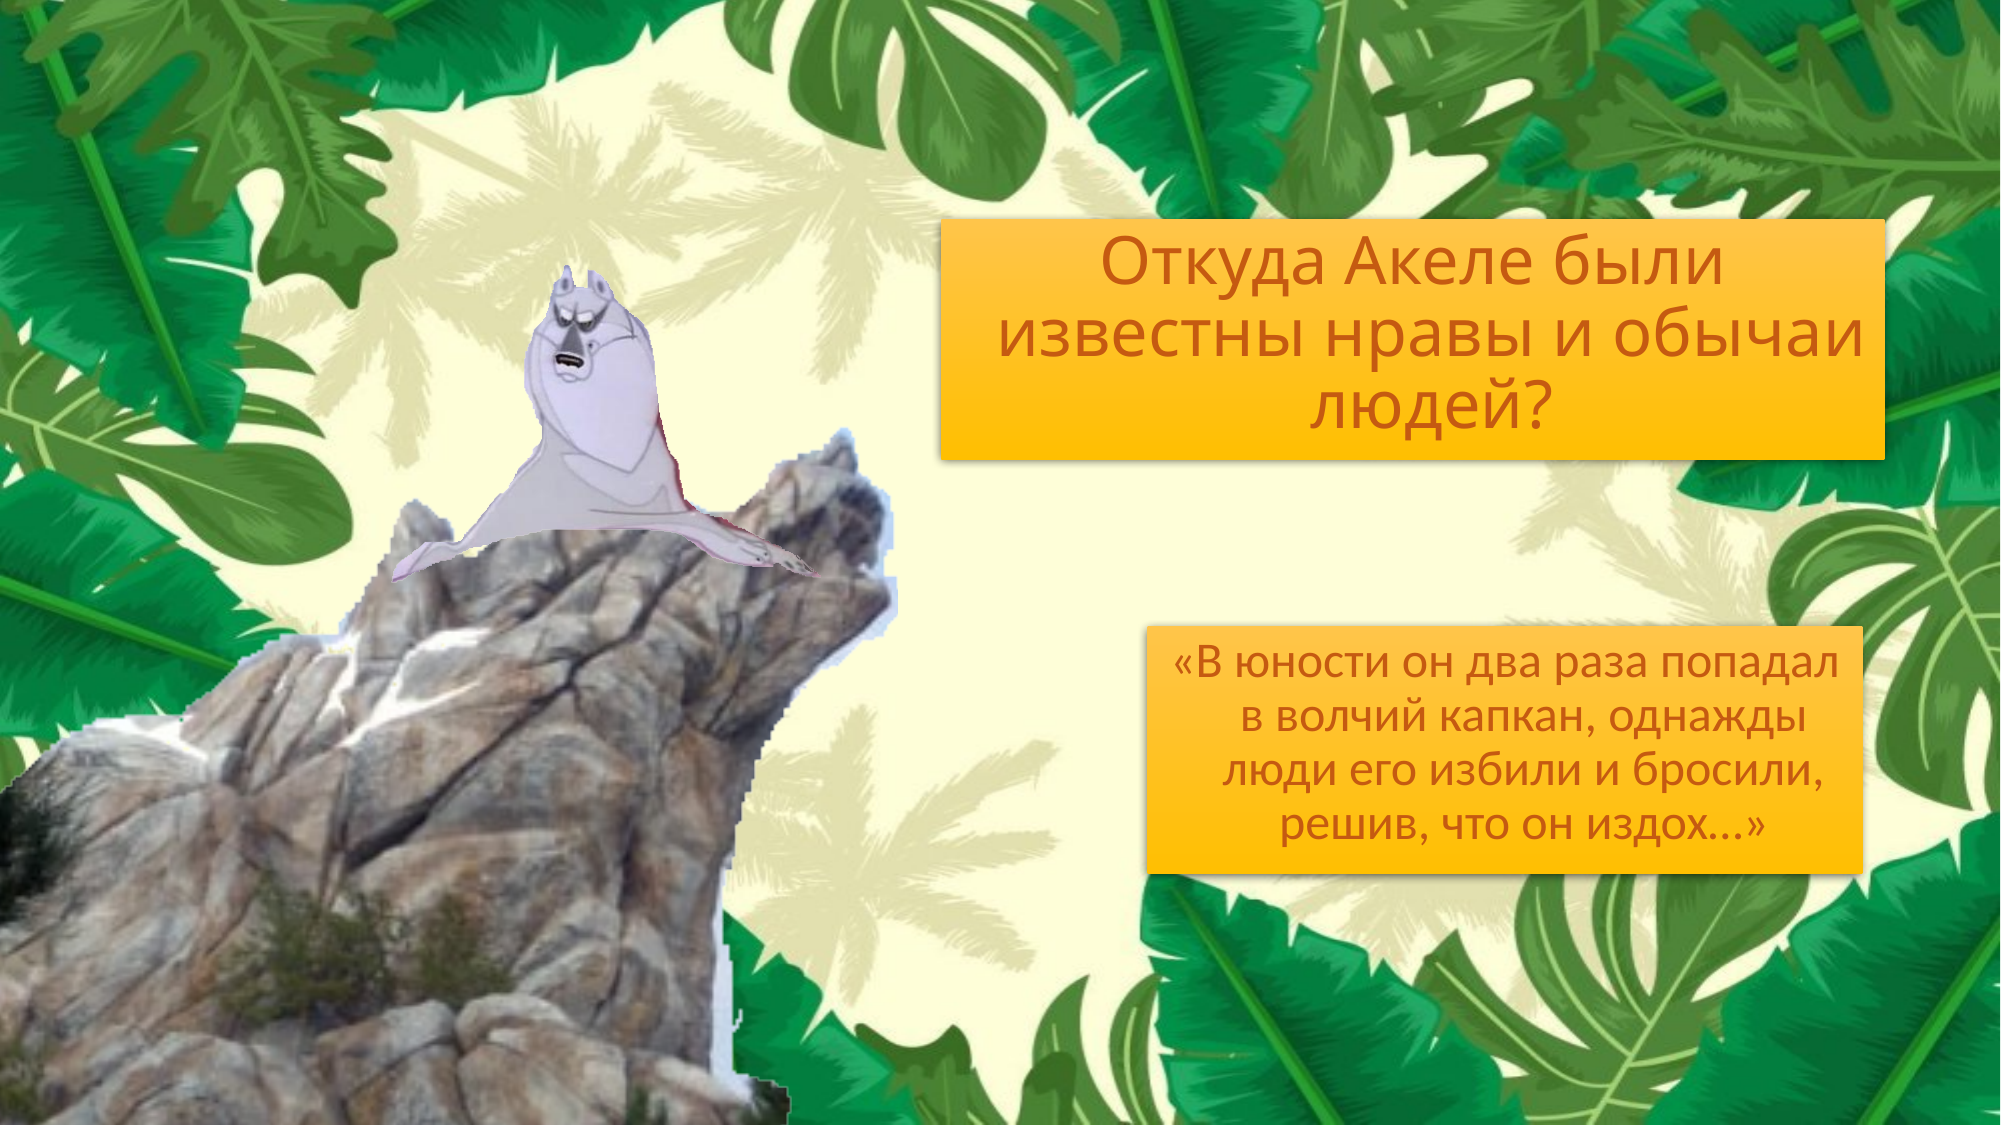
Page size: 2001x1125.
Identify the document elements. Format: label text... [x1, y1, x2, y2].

picture [0, 0, 2001, 1125]
text_box «В юности он два раза попадал в волчий капкан, однажды люди его избили и бросили, решив, что он издох…» [1147, 626, 1863, 874]
text_box Откуда Акеле были известны нравы и обычаи людей? [941, 219, 1885, 460]
